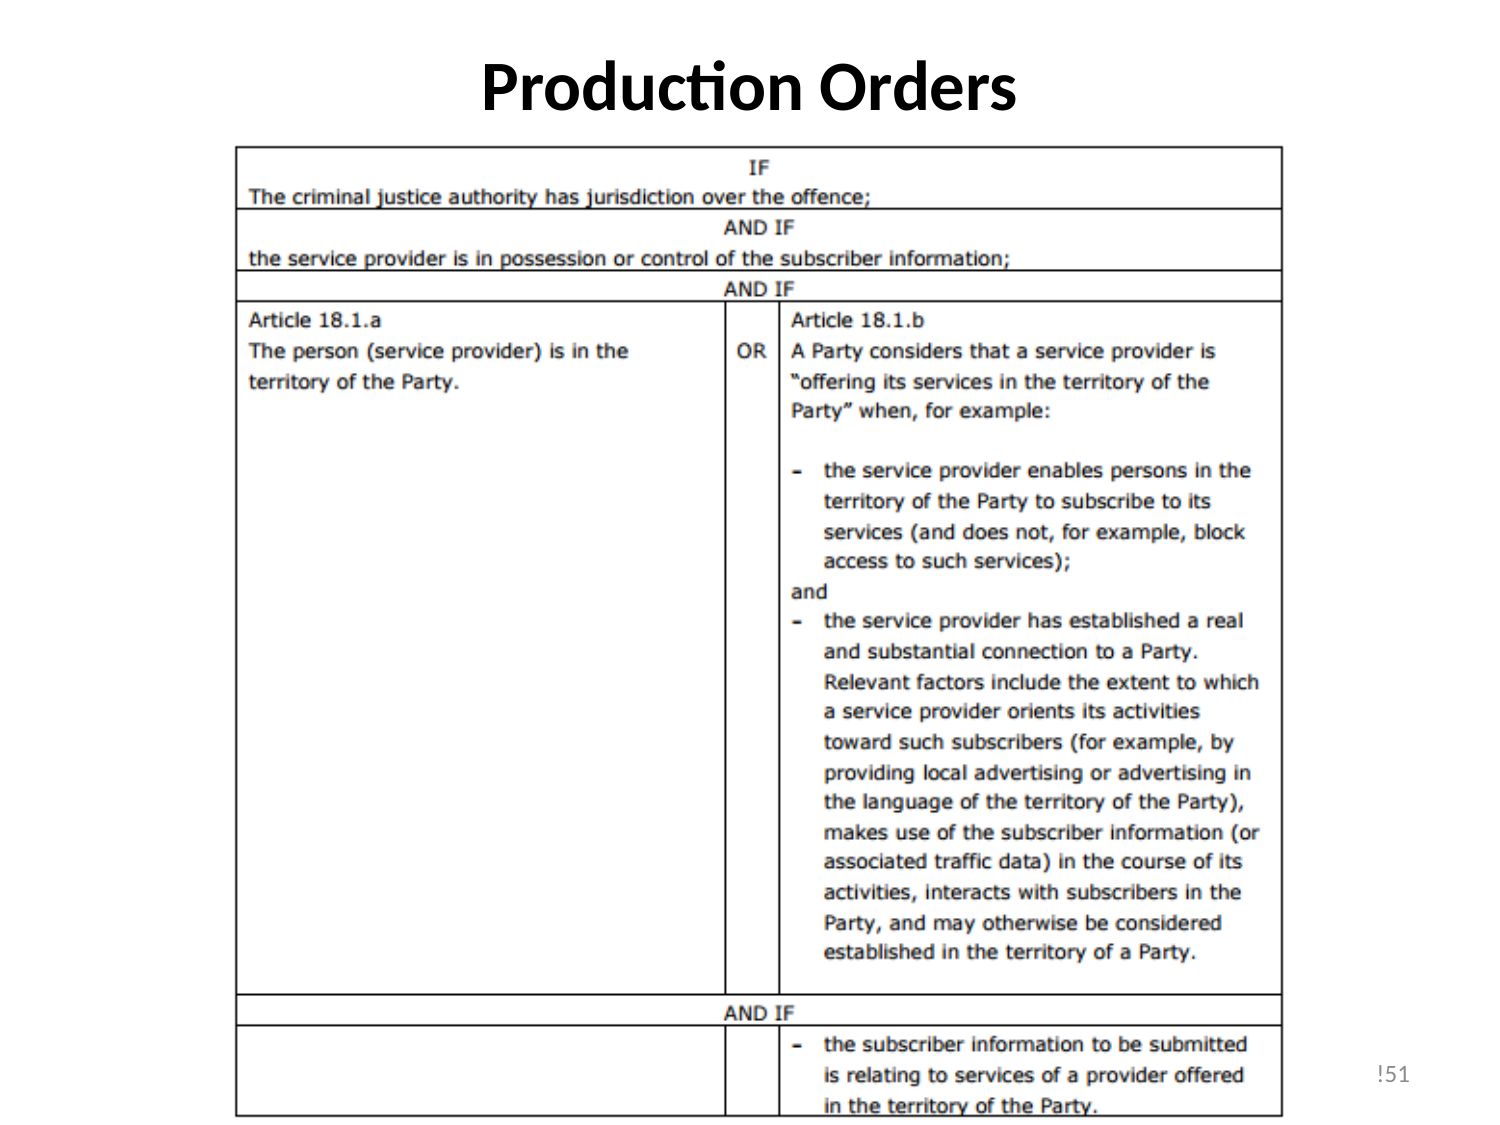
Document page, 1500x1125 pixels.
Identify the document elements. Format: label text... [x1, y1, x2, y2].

title Production Orders [75, 0, 1425, 176]
slide_number !51 [1298, 1042, 1425, 1103]
picture [227, 136, 1294, 1125]
